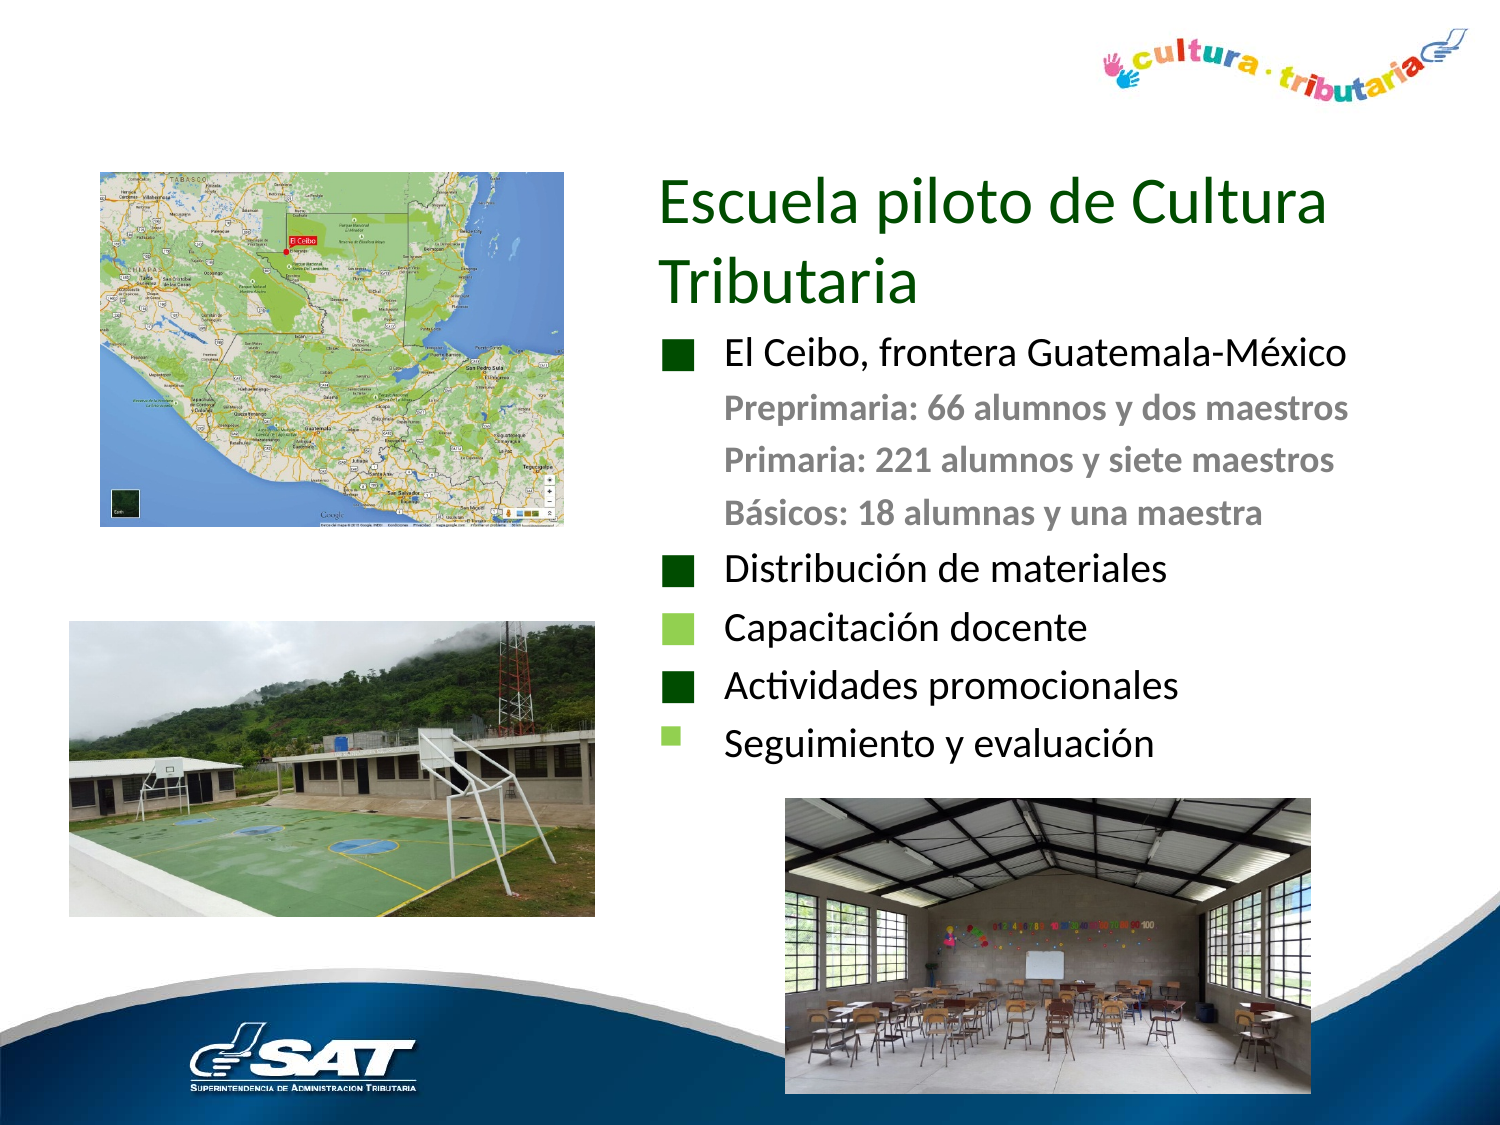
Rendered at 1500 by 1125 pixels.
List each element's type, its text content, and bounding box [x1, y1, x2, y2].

list Escuela piloto de Cultura Tributaria El Ceibo, frontera Guatemala-México Preprimaria: 66 alumnos y dos maestros Primaria: 221 alumnos y siete maestros Básicos: 18 alumnas y una maestra Distribución de materiales Capacitación docente Actividades promocionales Seguimiento y evaluación [643, 149, 1425, 1005]
picture [0, 0, 1500, 1125]
